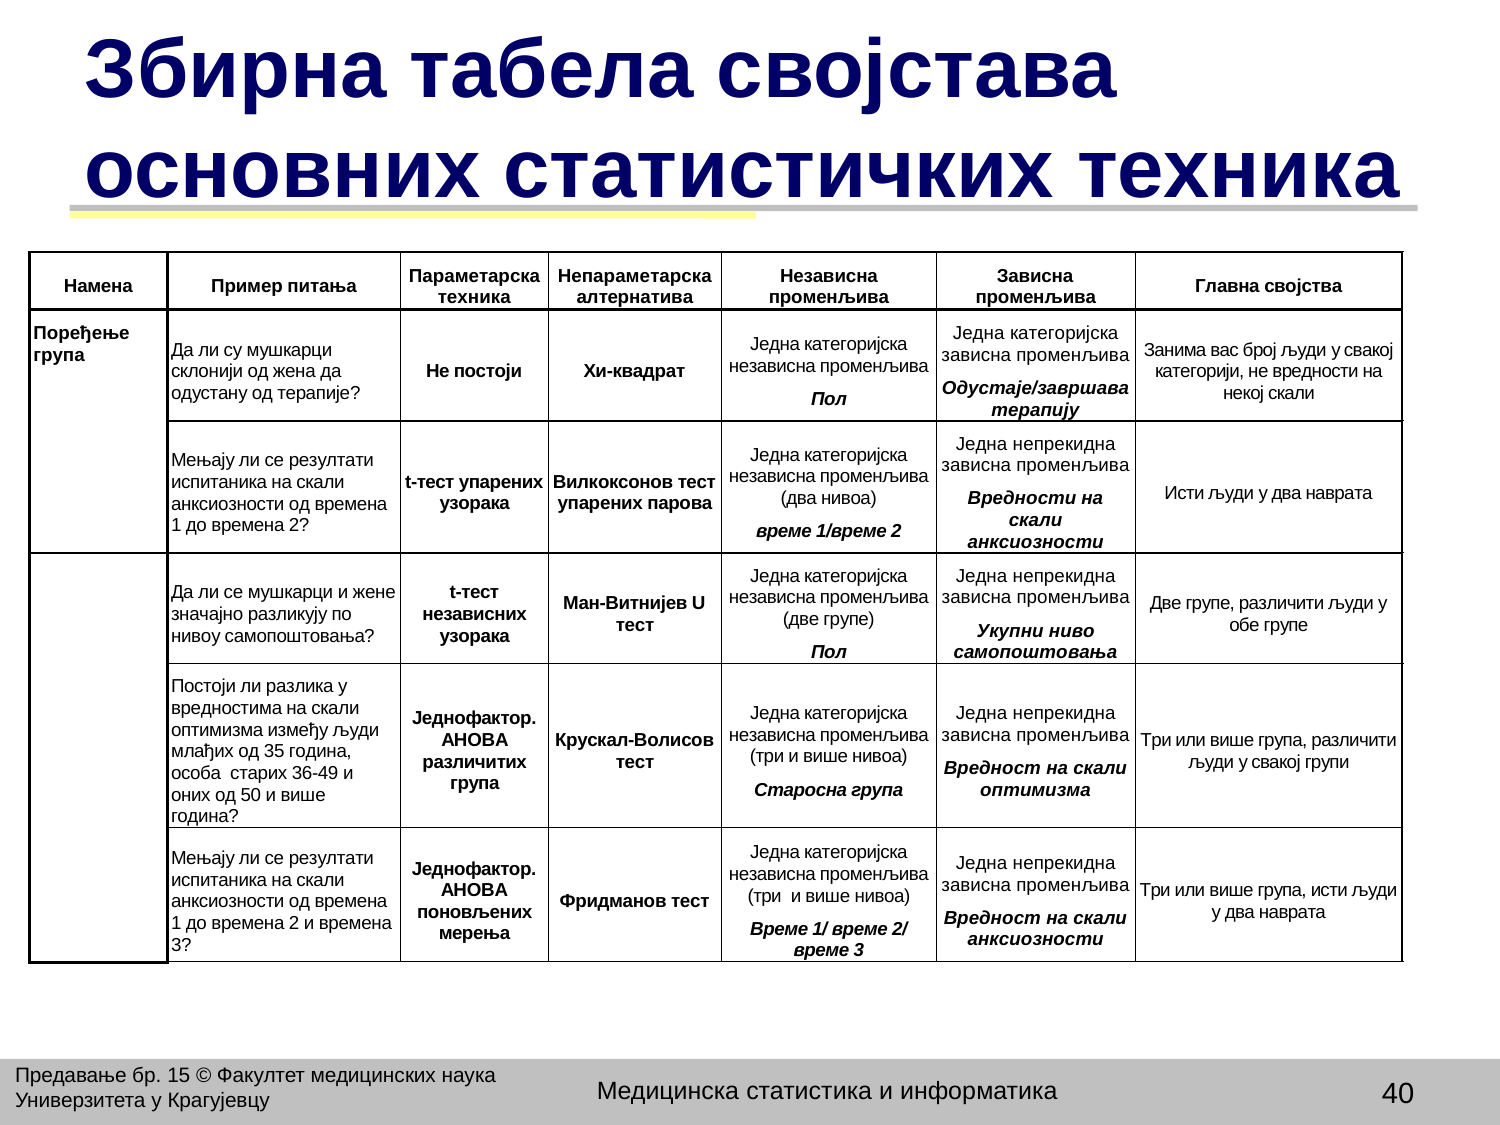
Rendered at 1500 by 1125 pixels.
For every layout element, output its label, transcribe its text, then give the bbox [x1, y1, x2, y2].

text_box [18, 250, 1411, 996]
footer Медицинска статистика и информатика [512, 1066, 1144, 1125]
slide_number 40 [1164, 1066, 1430, 1125]
title Збирна табела својстава основних статистичких техника [69, 19, 1426, 208]
slide_number Предавање бр. 15 © Факултет медицинских наука Универзитета у Крагујевцу [0, 1053, 616, 1108]
